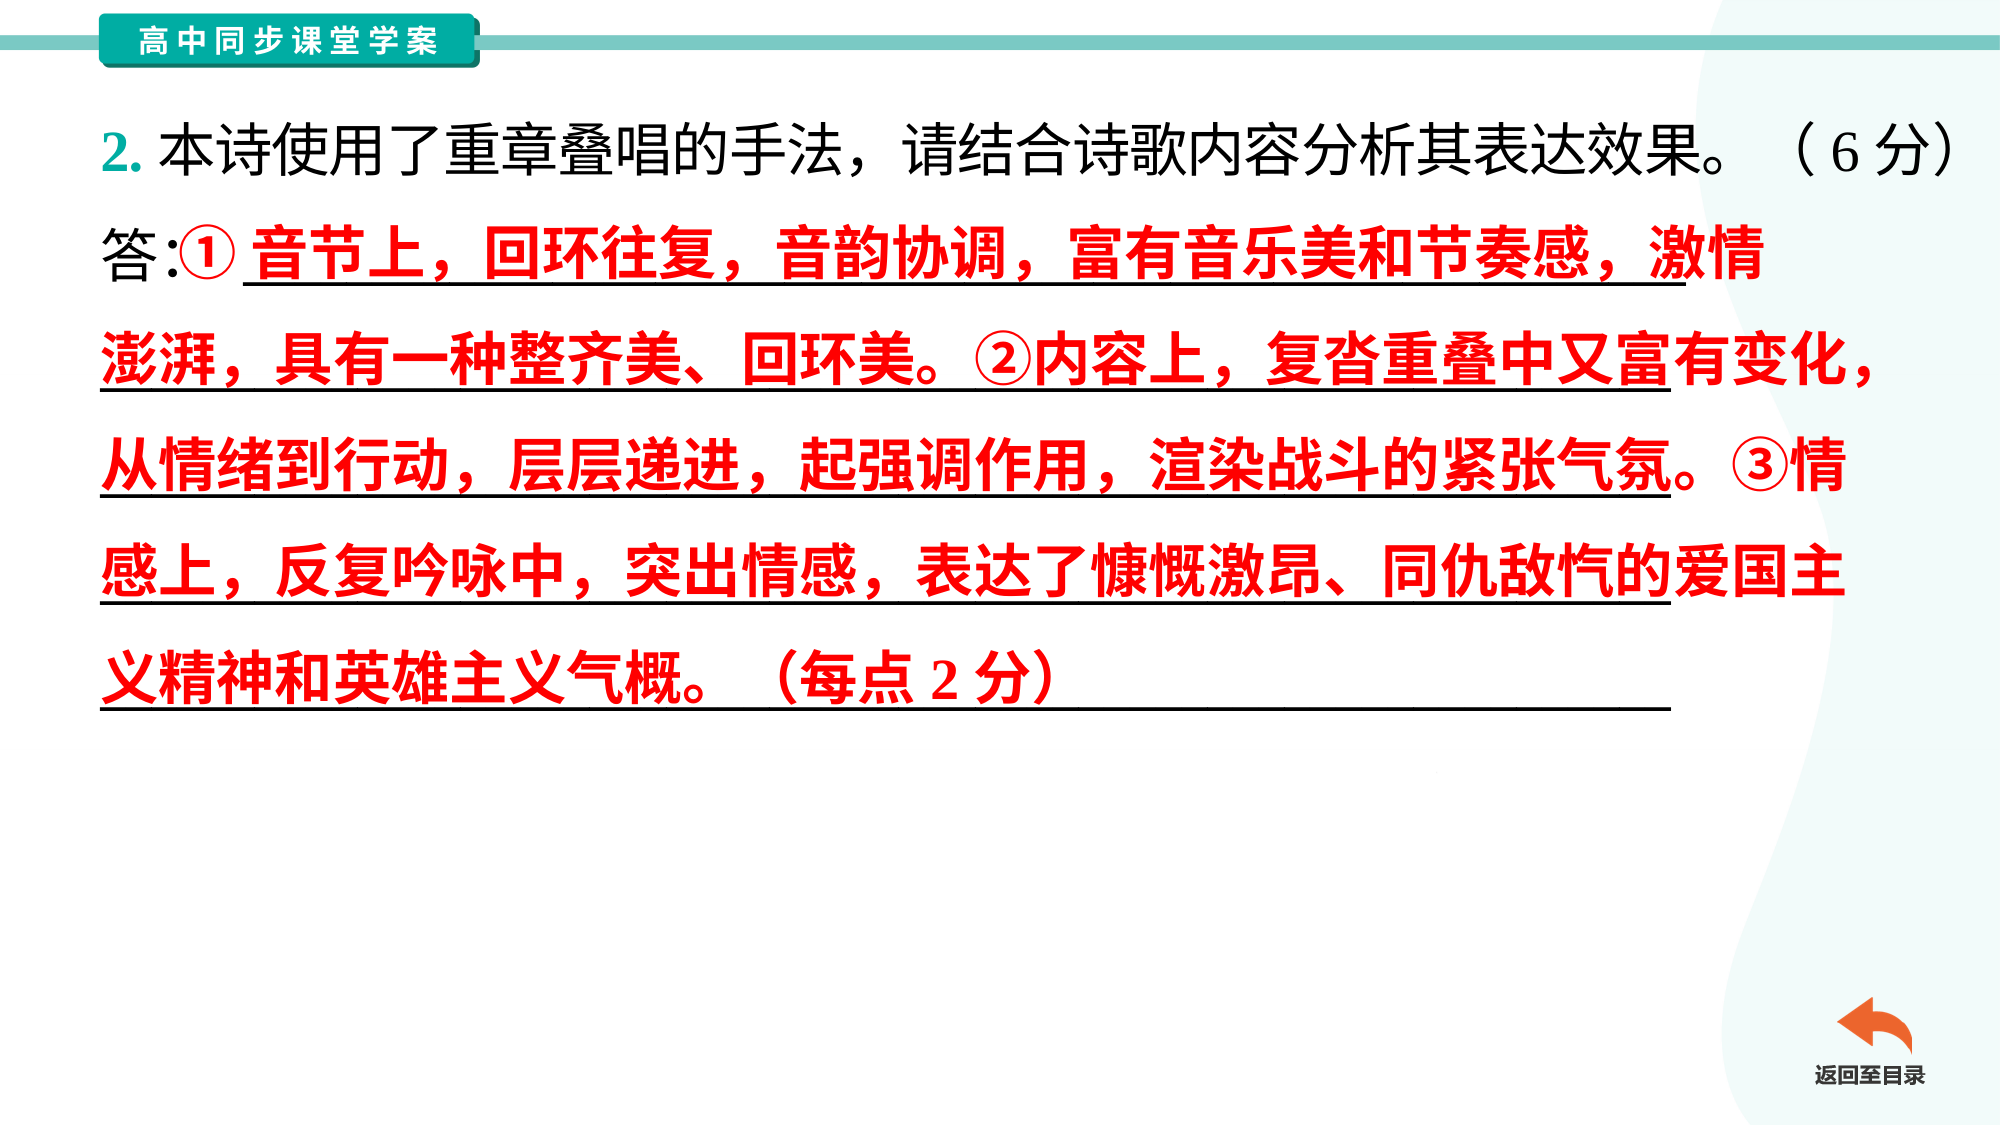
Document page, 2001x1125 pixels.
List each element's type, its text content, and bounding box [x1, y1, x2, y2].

text_box 2.本诗使用了重章叠唱的手法，请结合诗歌内容分析其表达效果。（6分） 答： ________________________________________________________ _____________________________________________________________ _____________________________________________________________ _____________________________________________________________ _____________________________________________________________ [100, 711, 1899, 715]
picture [0, 0, 2000, 1125]
text_box ①音节上，回环往复，音韵协调，富有音乐美和节奏感，激情 澎湃，具有一种整齐美、回环美。②内容上，复沓重叠中又富有变化， 从情绪到行动，层层递进，起强调作用，渲染战斗的紧张气氛。③情 感上，反复吟咏中，突出情感，表达了慷慨激昂、同仇敌忾的爱国主 义精神和英雄主义气概。（每点2分） [100, 179, 1899, 711]
text_box 2.本诗使用了重章叠唱的手法，请结合诗歌内容分析其表达效果。（6分） 答： ________________________________________________________ _____________________________________________________________ _____________________________________________________________ _____________________________________________________________ _____________________________________________________________ [100, 76, 1899, 179]
